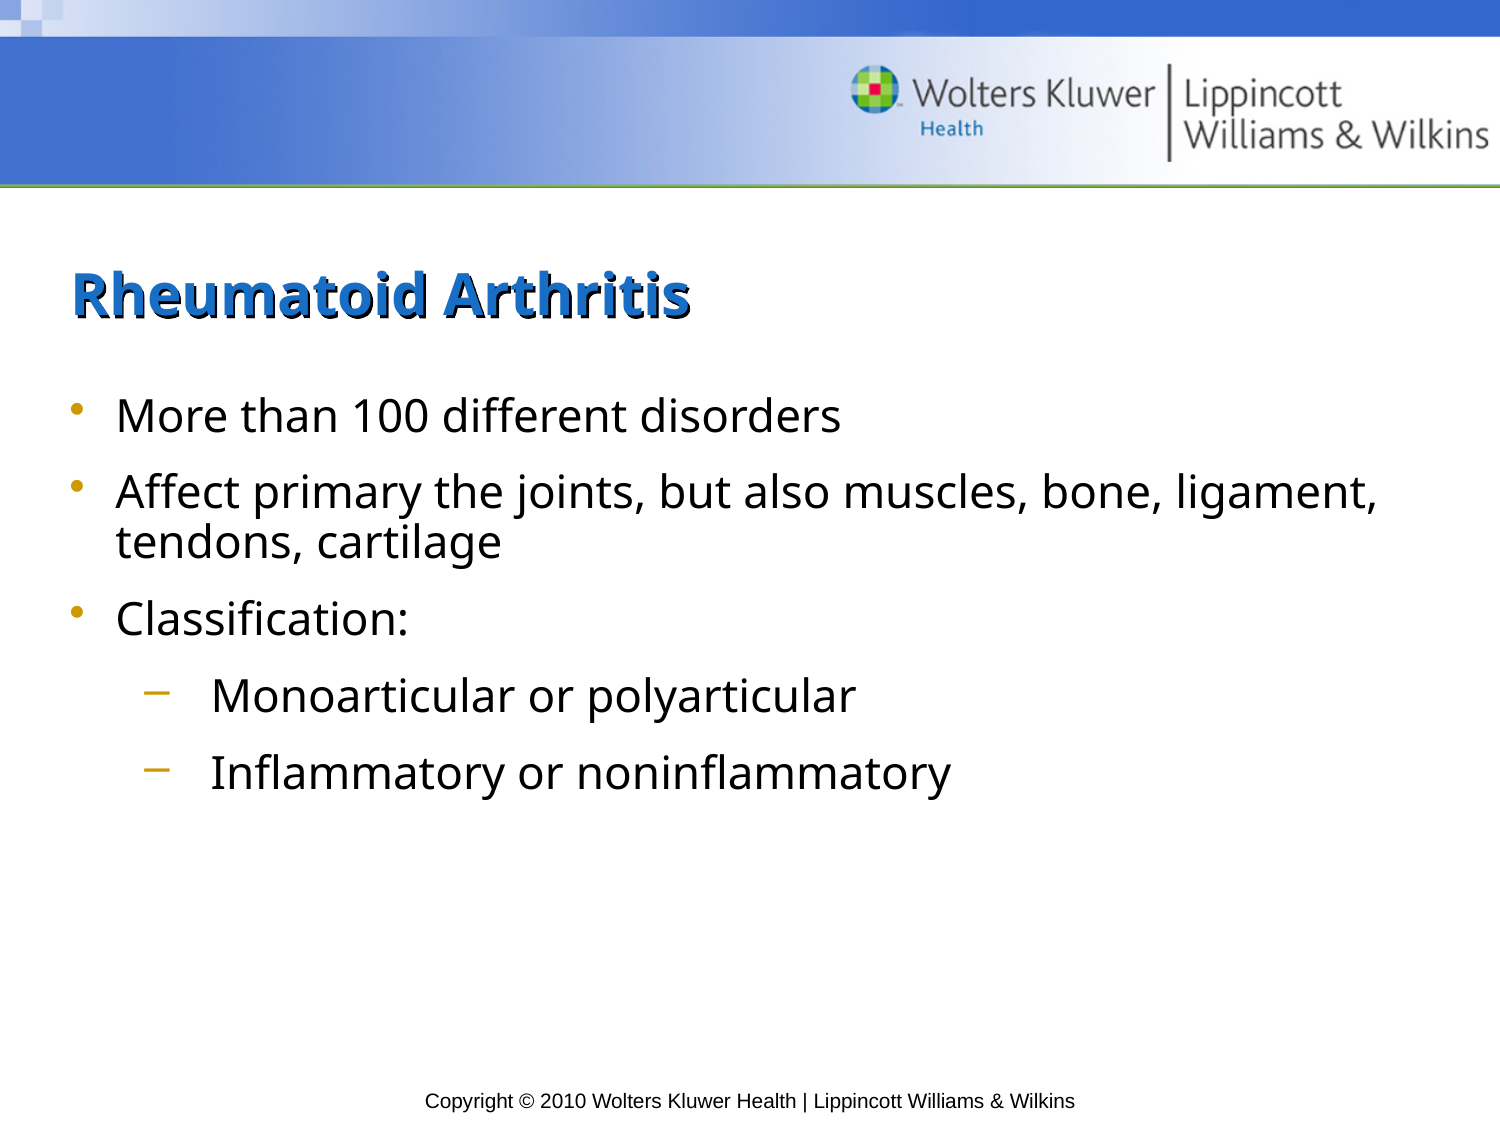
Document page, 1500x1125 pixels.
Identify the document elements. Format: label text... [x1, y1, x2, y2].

picture [0, 0, 1500, 188]
list More than 100 different disorders Affect primary the joints, but also muscles, bone, ligament, tendons, cartilage Classification: Monoarticular or polyarticular Inflammatory or noninflammatory [53, 384, 1468, 1088]
title Rheumatoid Arthritis [70, 264, 1470, 329]
